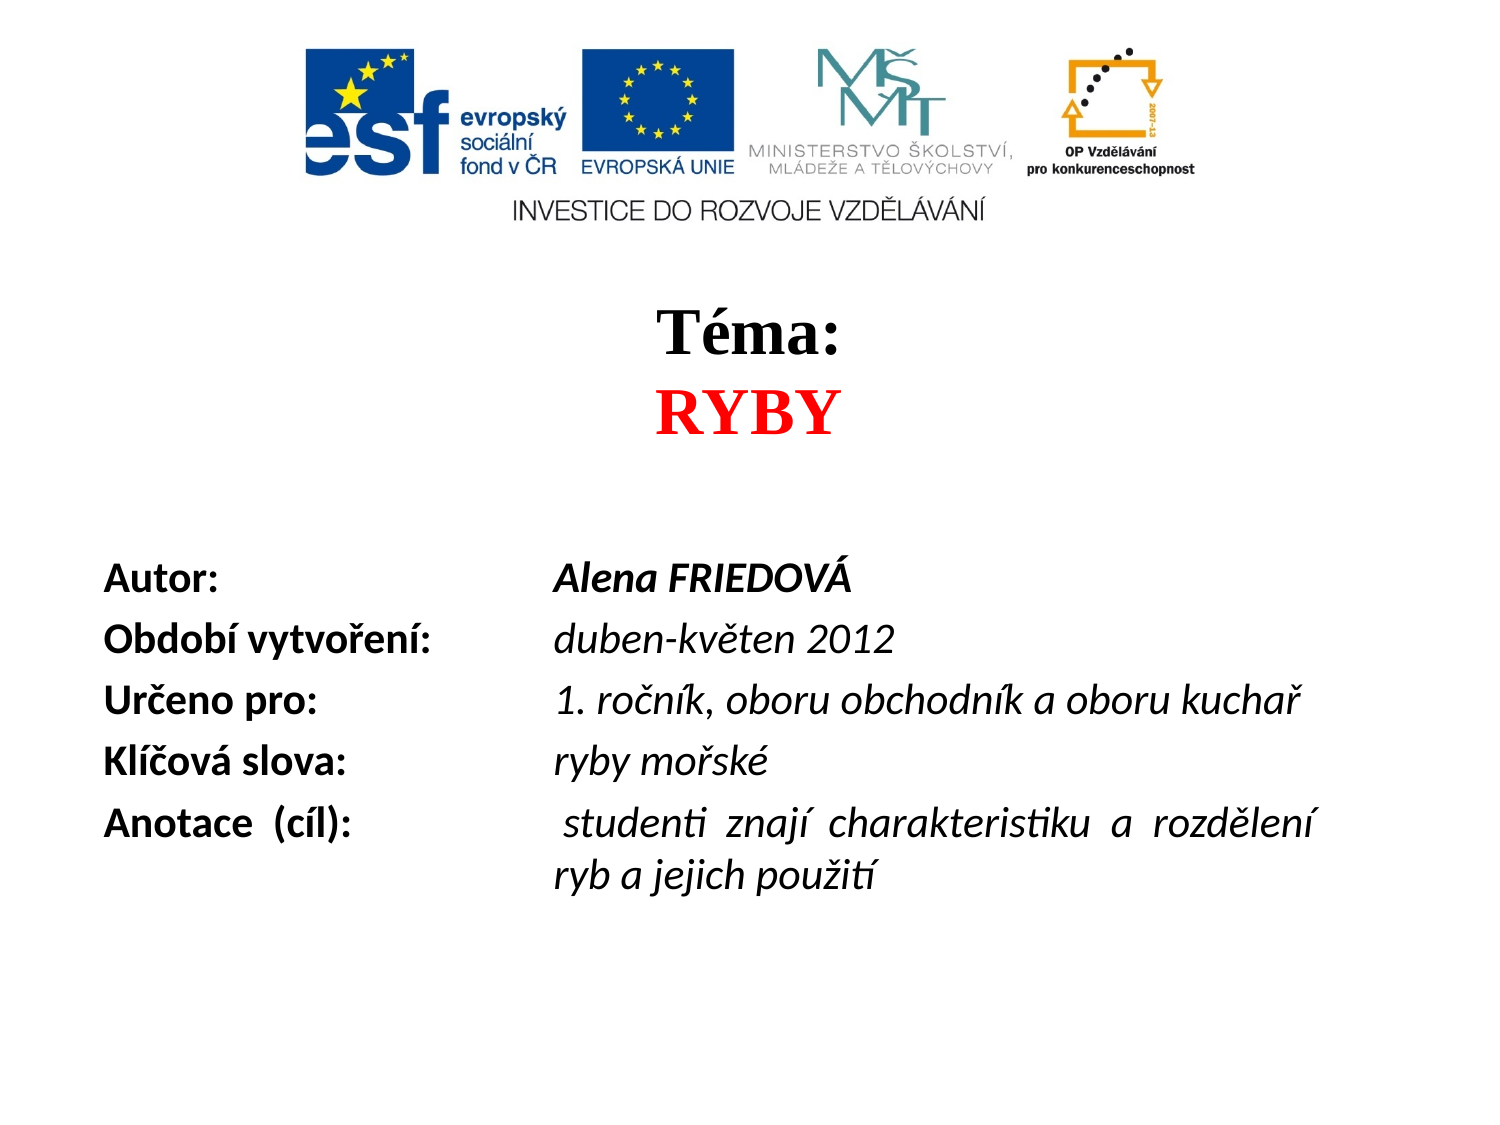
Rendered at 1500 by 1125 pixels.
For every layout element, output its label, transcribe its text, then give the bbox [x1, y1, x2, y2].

title Téma: RYBY [112, 278, 1388, 457]
subtitle Autor: Alena FRIEDOVÁ Období vytvoření: duben-květen 2012 Určeno pro: 1. ročník, oboru obchodník a oboru kuchař Klíčová slova: ryby mořské Anotace (cíl): studenti znají charakteristiku a rozdělení ryb a jejich použití [88, 479, 1376, 1024]
picture [277, 30, 1223, 238]
